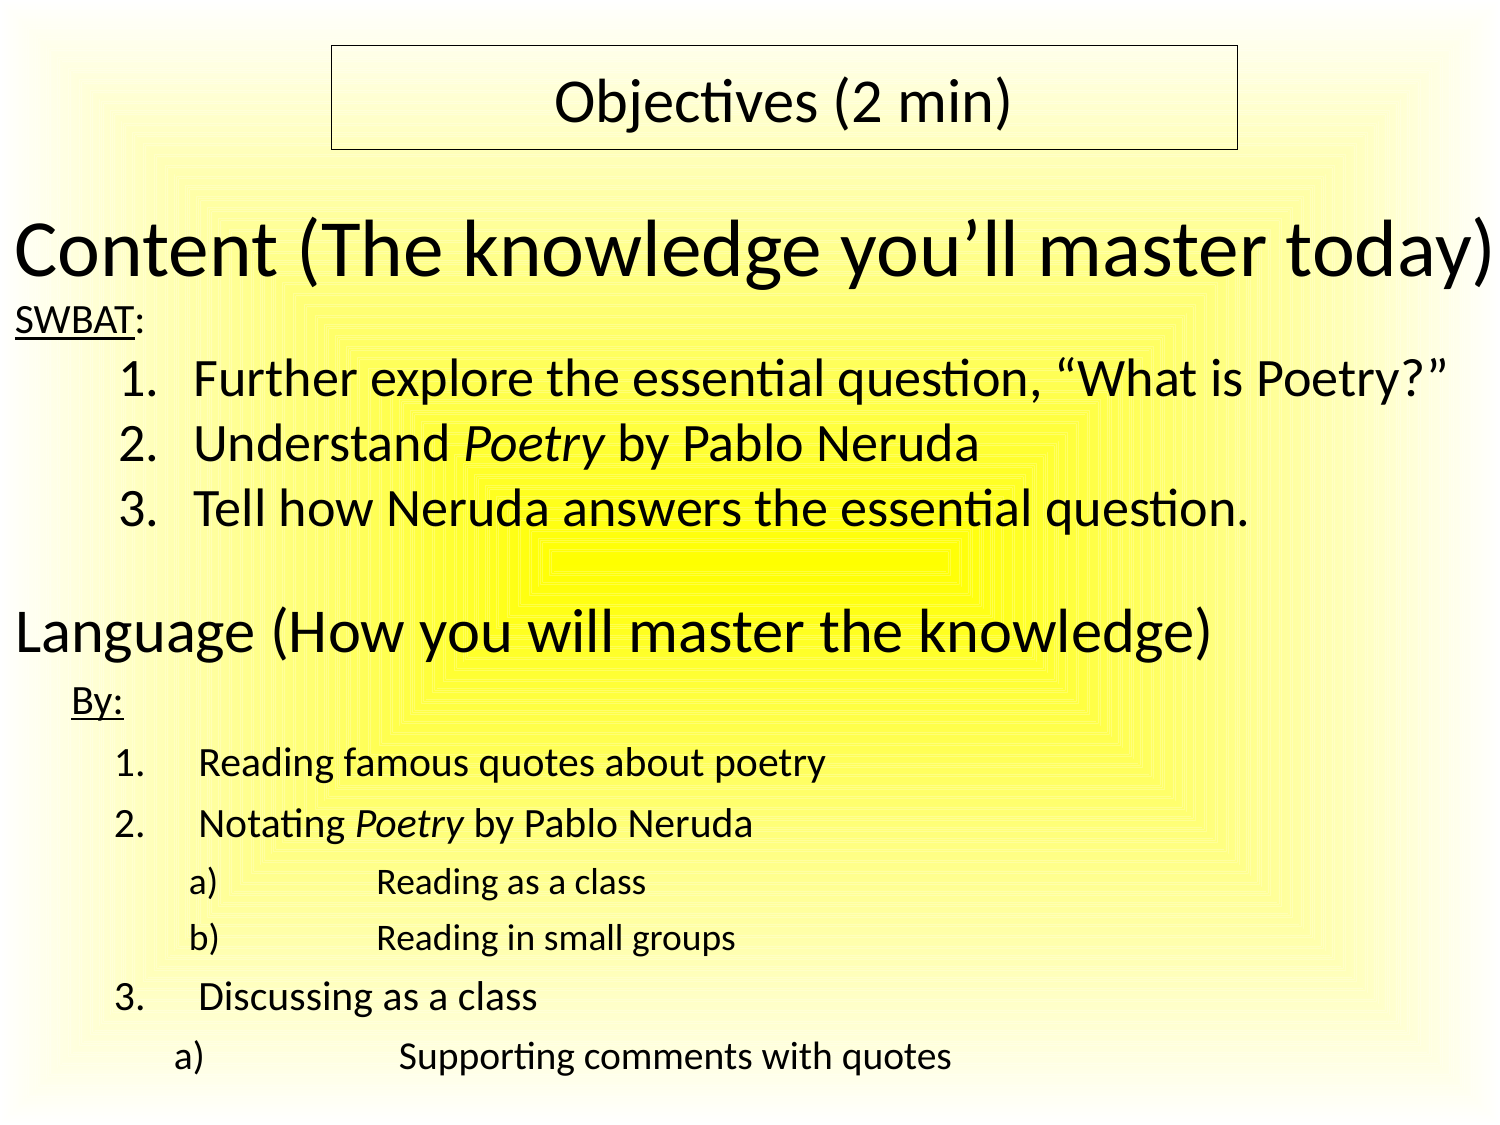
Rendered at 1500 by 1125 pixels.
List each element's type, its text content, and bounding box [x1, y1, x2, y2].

list Language (How you will master the knowledge) By: Reading famous quotes about poetry Notating Poetry by Pablo Neruda Reading as a class Reading in small groups Discussing as a class Supporting comments with quotes [0, 720, 1500, 1125]
title Objectives (2 min) [331, 45, 1238, 150]
text_box Content (The knowledge you’ll master today) SWBAT: Further explore the essential question, “What is Poetry?” Understand Poetry by Pablo Neruda Tell how Neruda answers the essential question. [0, 187, 1500, 720]
